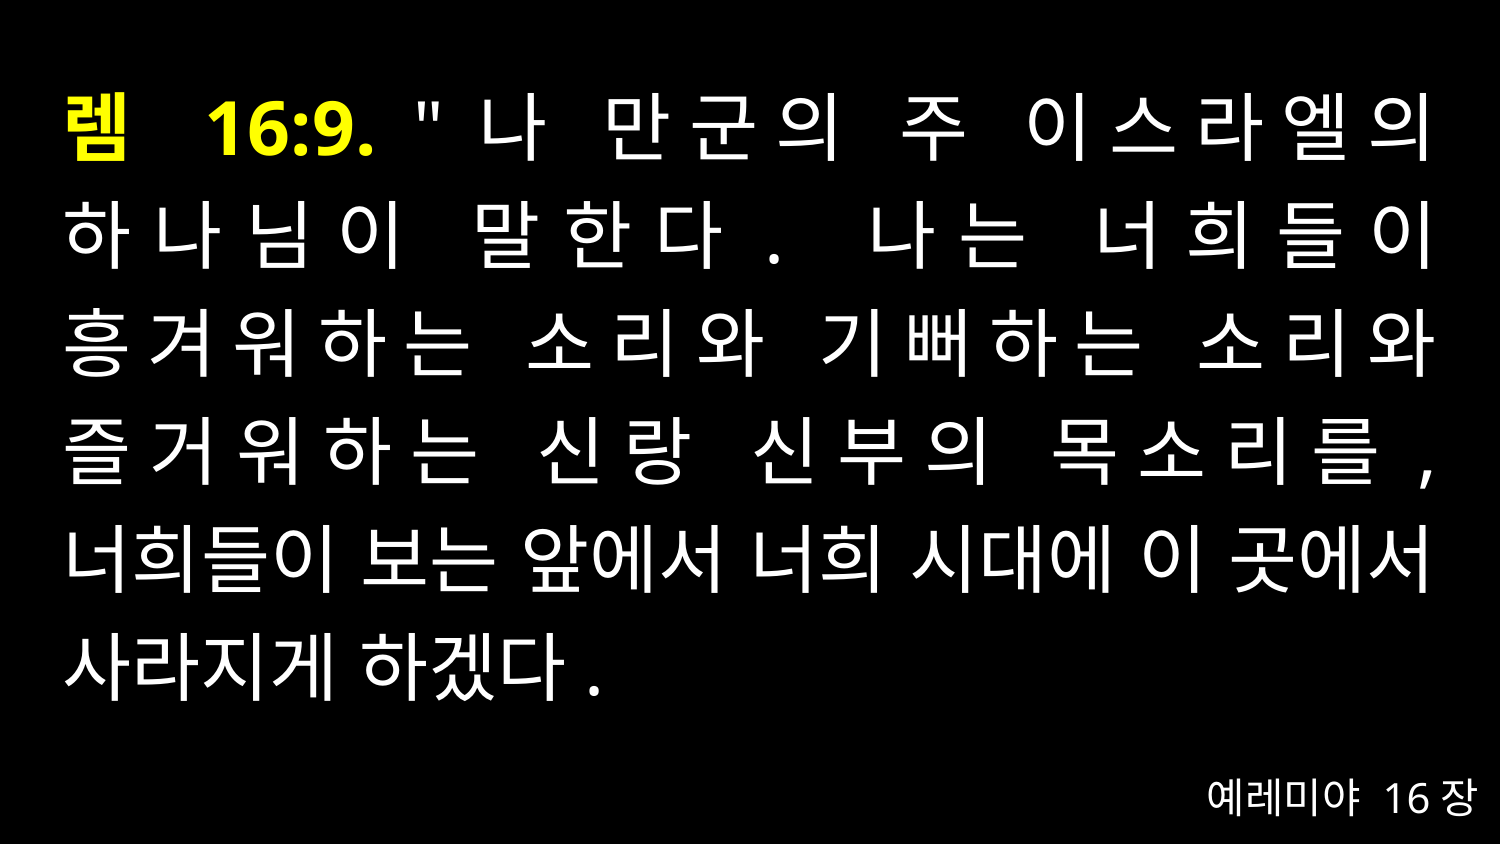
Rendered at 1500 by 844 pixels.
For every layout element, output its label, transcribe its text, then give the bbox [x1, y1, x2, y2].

title 렘 16:9. "나 만군의 주 이스라엘의 하나님이 말한다. 나는 너희들이 흥겨워하는 소리와 기뻐하는 소리와 즐거워하는 신랑 신부의 목소리를, 너희들이 보는 앞에서 너희 시대에 이 곳에서 사라지게 하겠다. [0, 0, 1500, 844]
subtitle 예레미야 16장 [916, 770, 1500, 844]
